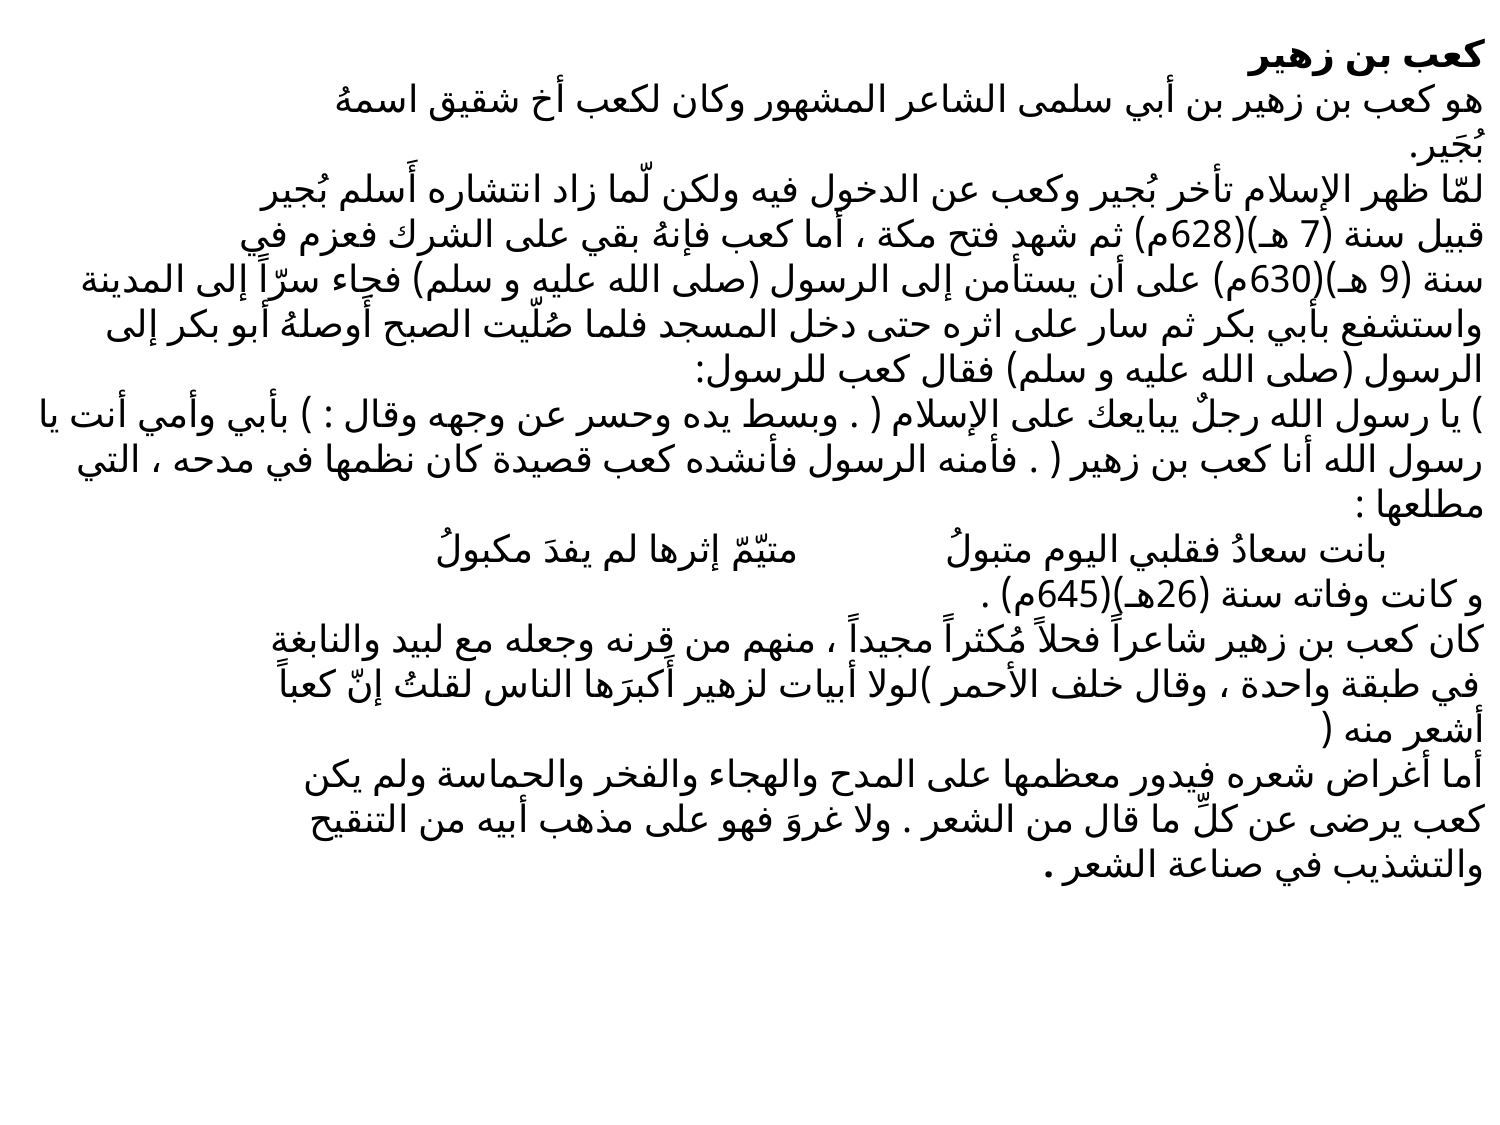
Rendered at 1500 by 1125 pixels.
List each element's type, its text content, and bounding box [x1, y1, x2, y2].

text_box كعب بن زهير هو كعب بن زهير بن أبي سلمى الشاعر المشهور وكان لكعب أخ شقيق اسمهُ بُجَير. لمّا ظهر الإسلام تأخر بُجير وكعب عن الدخول فيه ولكن لّما زاد انتشاره أَسلم بُجير قبيل سنة (7 هـ)(628م) ثم شهد فتح مكة ، أما كعب فإنهُ بقي على الشرك فعزم في سنة (9 هـ)(630م) على أن يستأمن إلى الرسول (صلى الله عليه و سلم) فجاء سرّاً إلى المدينة واستشفع بأبي بكر ثم سار على اثره حتى دخل المسجد فلما صُلّيت الصبح أَوصلهُ أبو بكر إلى الرسول (صلى الله عليه و سلم) فقال كعب للرسول: ) يا رسول الله رجلٌ يبايعك على الإسلام ( . وبسط يده وحسر عن وجهه وقال : ) بأبي وأمي أنت يا رسول الله أنا كعب بن زهير ( . فأمنه الرسول فأنشده كعب قصيدة كان نظمها في مدحه ، التي مطلعها : بانت سعادُ فقلبي اليوم متبولُ متيّمّ إثرها لم يفدَ مكبولُ و كانت وفاته سنة (26هـ)(645م) . كان كعب بن زهير شاعراً فحلاً مُكثراً مجيداً ، منهم من قرنه وجعله مع لبيد والنابغة في طبقة واحدة ، وقال خلف الأحمر )لولا أبيات لزهير أَكبرَها الناس لقلتُ إنّ كعباً أشعر منه ( أما أغراض شعره فيدور معظمها على المدح والهجاء والفخر والحماسة ولم يكن كعب يرضى عن كلِّ ما قال من الشعر . ولا غروَ فهو على مذهب أبيه من التنقيح والتشذيب في صناعة الشعر . [0, 22, 1500, 893]
